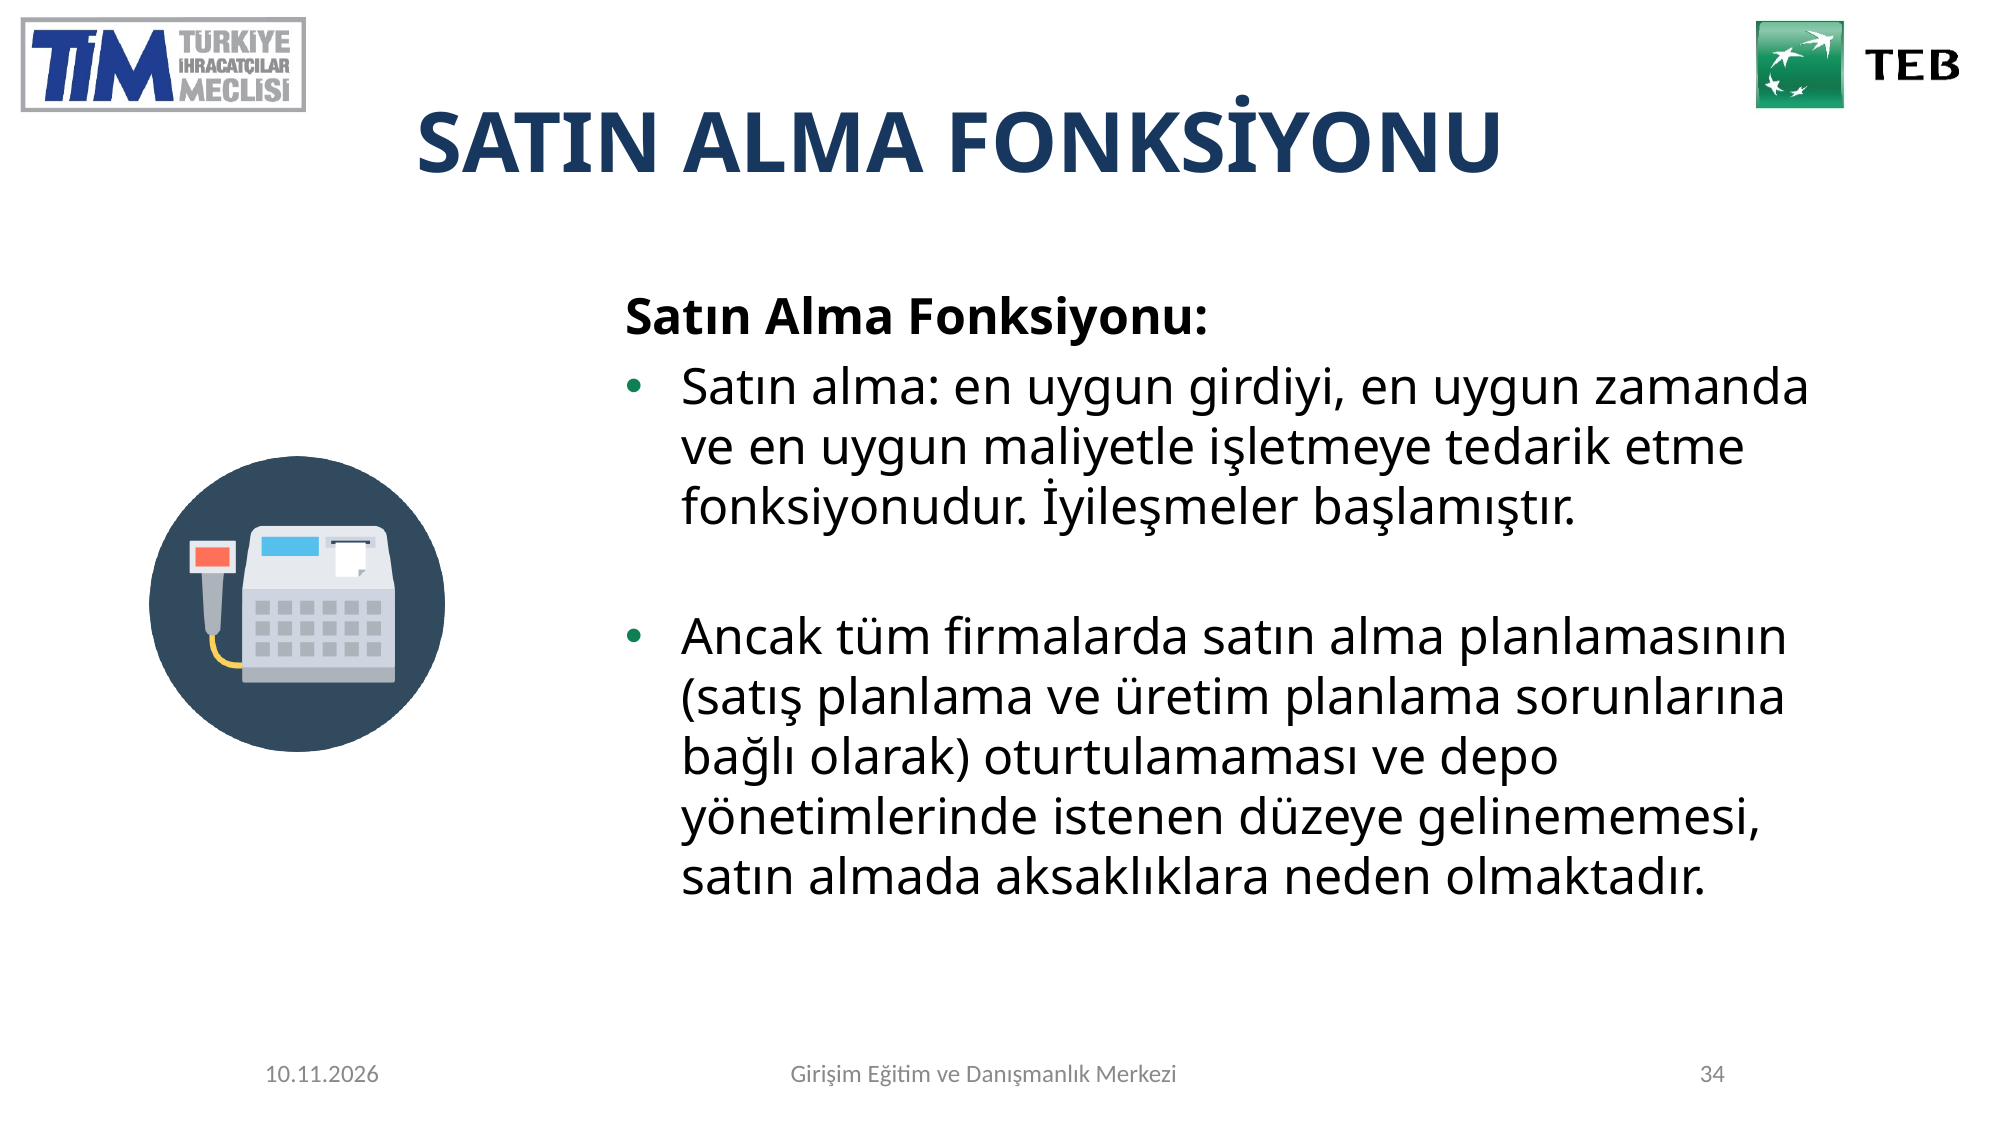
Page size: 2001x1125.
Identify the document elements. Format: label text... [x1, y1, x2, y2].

list Satın Alma Fonksiyonu: Satın alma: en uygun girdiyi, en uygun zamanda ve en uygun maliyetle işletmeye tedarik etme fonksiyonudur. İyileşmeler başlamıştır. Ancak tüm firmalarda satın alma planlamasının (satış planlama ve üretim planlama sorunlarına bağlı olarak) oturtulamaması ve depo yönetimlerinde istenen düzeye gelinememesi, satın almada aksaklıklara neden olmaktadır. [610, 277, 1854, 998]
picture [149, 455, 445, 752]
picture [19, 15, 308, 114]
title SATIN ALMA FONKSİYONU [275, 45, 1648, 233]
picture [1751, 15, 1967, 114]
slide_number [249, 1042, 654, 1103]
slide_number 34 [1314, 1042, 1741, 1103]
footer Girişim Eğitim ve Danışmanlık Merkezi [700, 1042, 1268, 1103]
